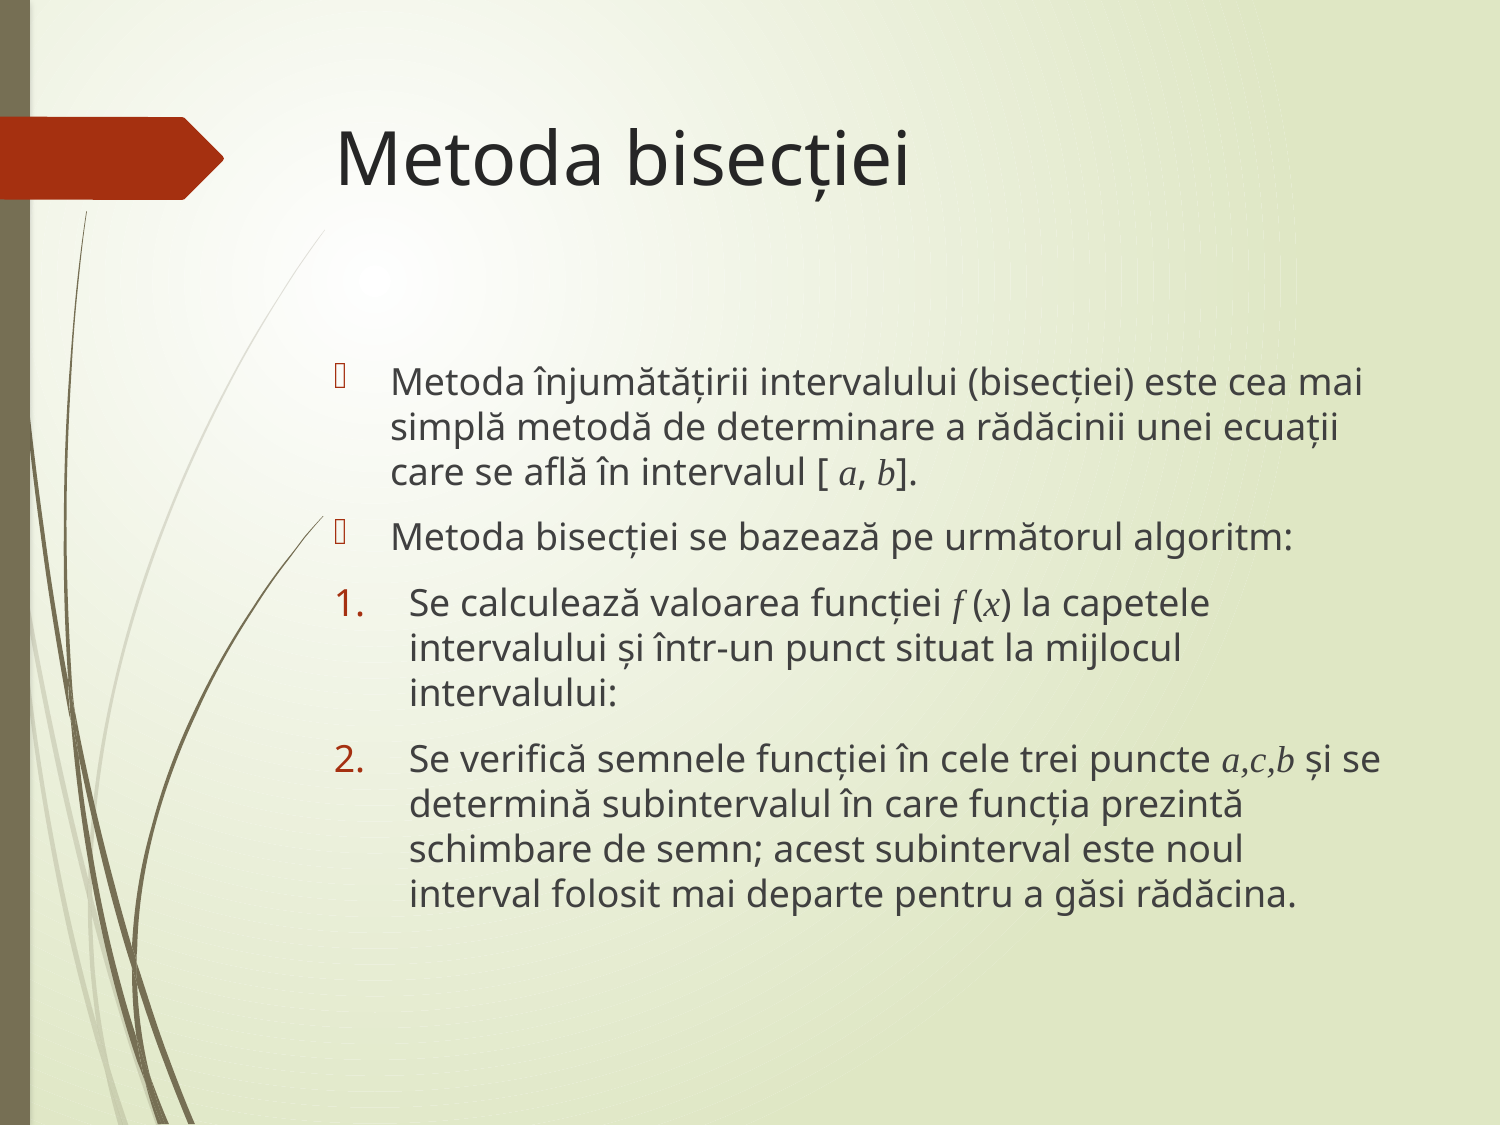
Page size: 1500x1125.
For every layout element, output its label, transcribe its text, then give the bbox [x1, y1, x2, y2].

title Metoda bisecţiei [319, 102, 1400, 313]
